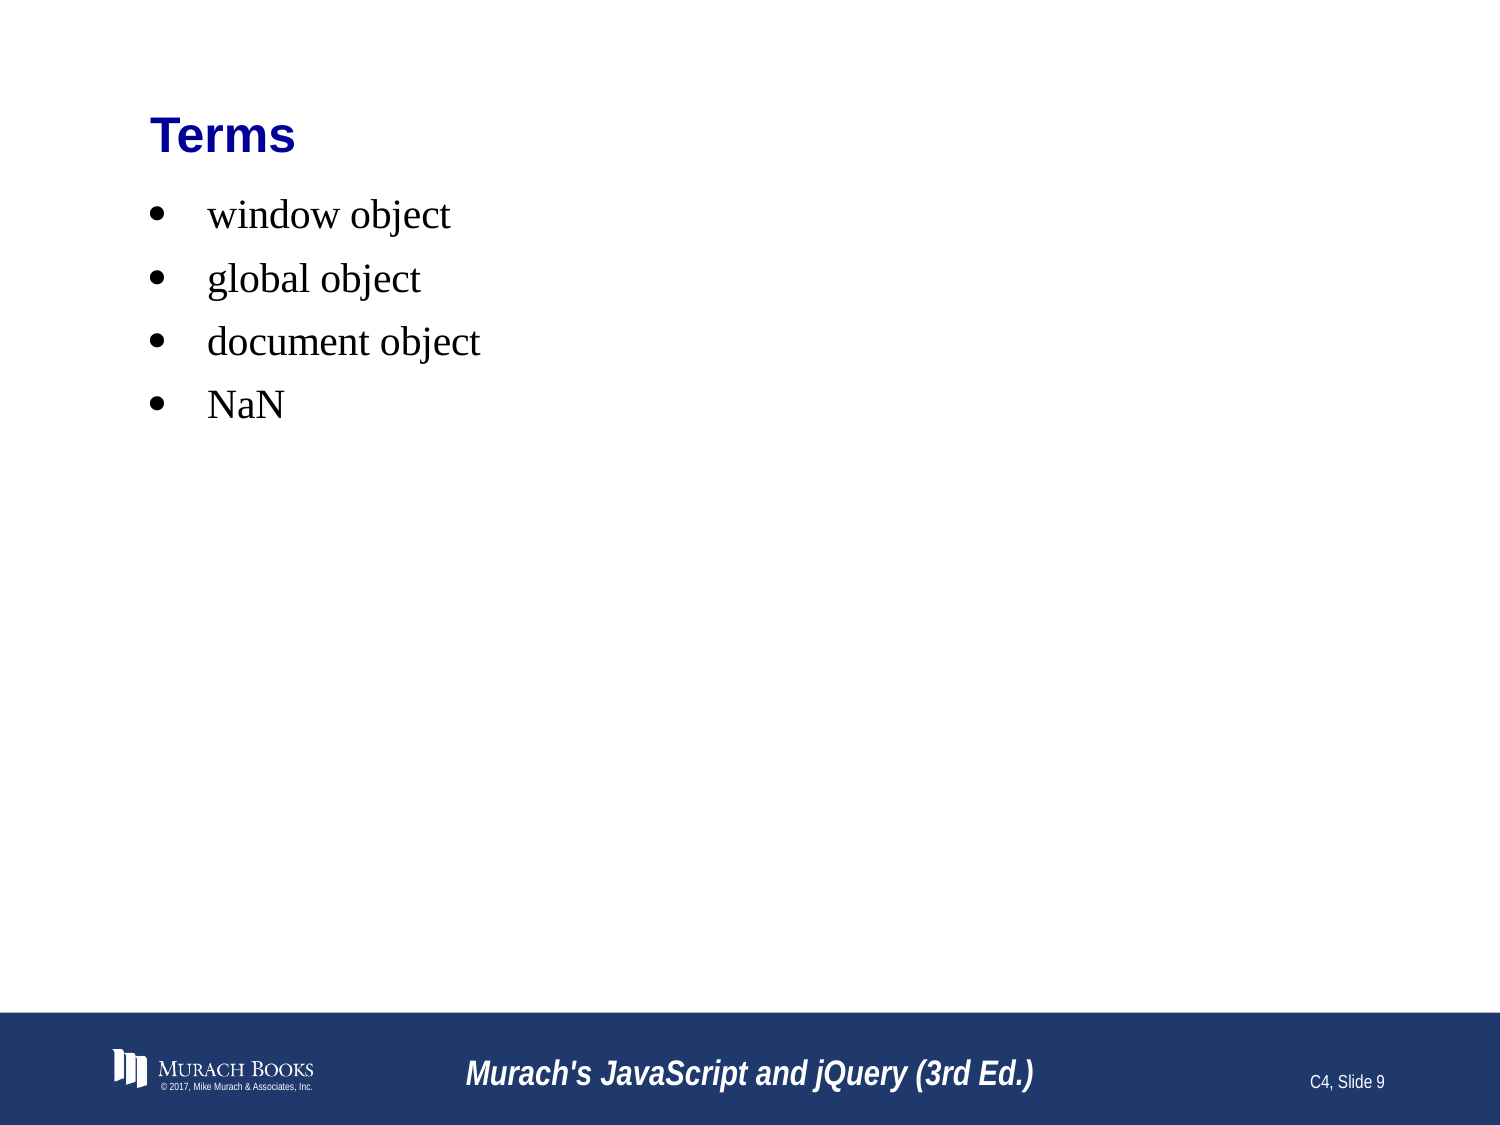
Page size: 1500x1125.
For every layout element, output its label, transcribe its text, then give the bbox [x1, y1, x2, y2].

slide_number C4, Slide 9 [1087, 1025, 1400, 1100]
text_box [149, 187, 1348, 516]
title Terms [150, 102, 1350, 164]
footer © 2017, Mike Murach & Associates, Inc. [12, 1025, 463, 1100]
slide_number Murach's JavaScript and jQuery (3rd Ed.) [463, 1025, 1050, 1100]
